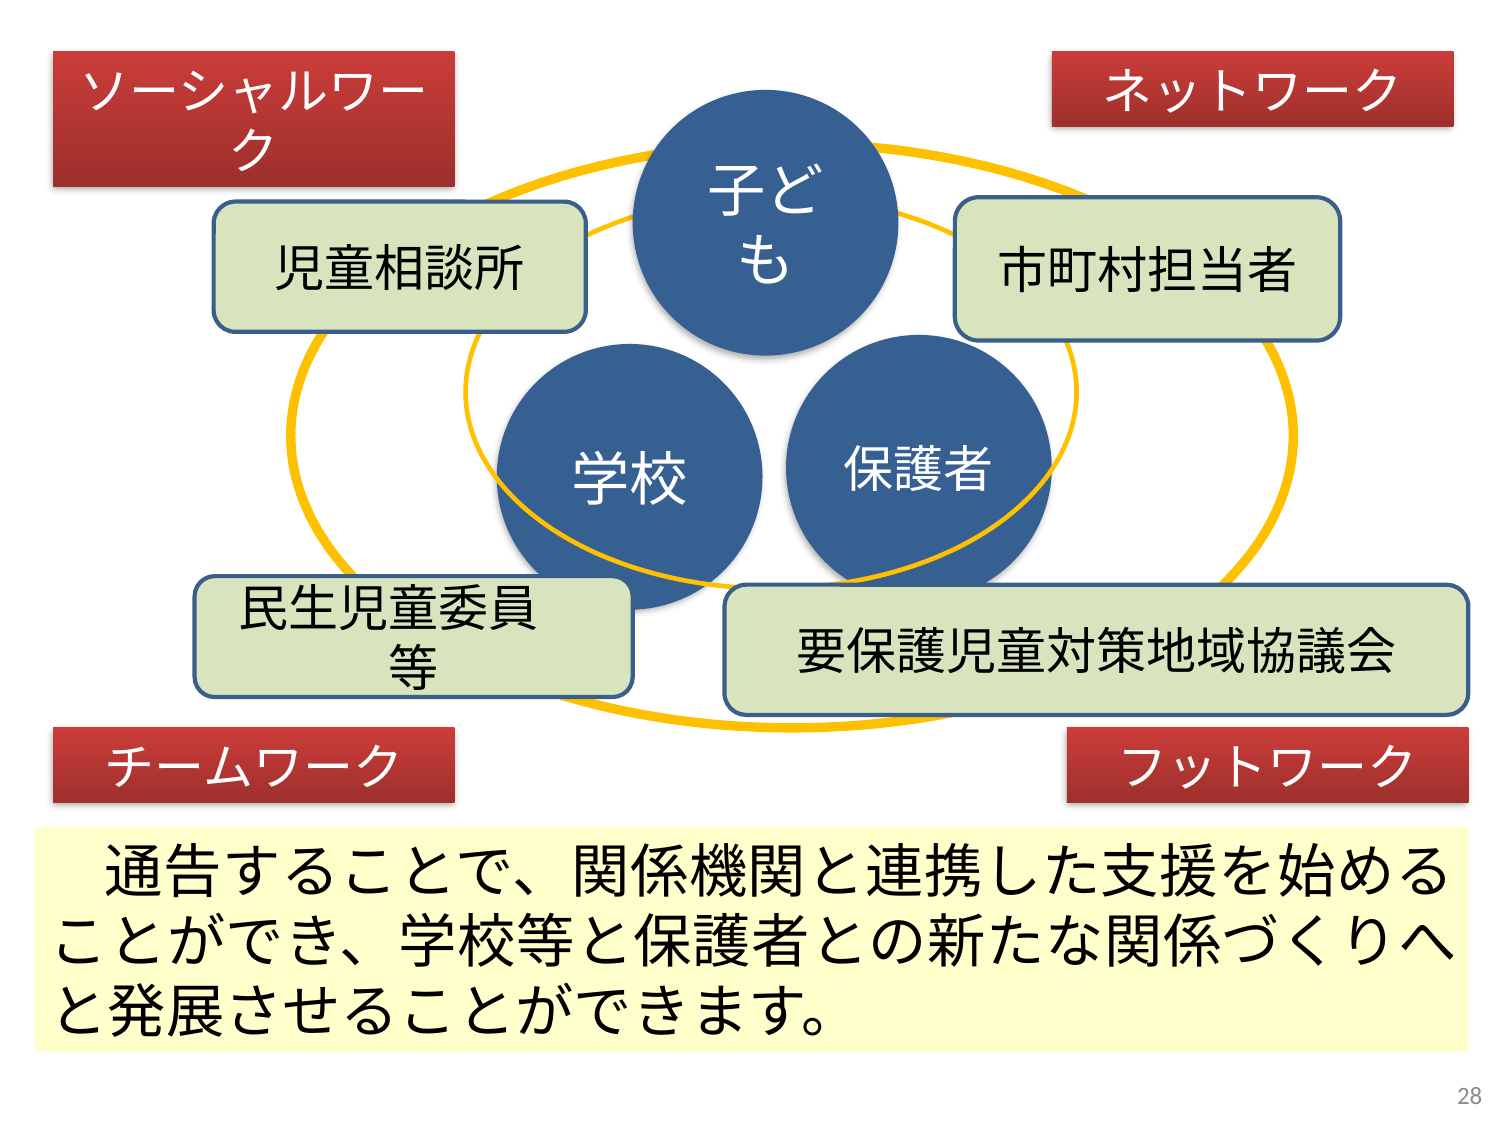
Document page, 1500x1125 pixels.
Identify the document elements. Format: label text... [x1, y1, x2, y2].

text_box チームワーク [53, 727, 455, 803]
text_box ソーシャルワーク [53, 51, 455, 187]
text_box 児童相談所 [211, 199, 588, 334]
text_box 市町村担当者 [952, 195, 1343, 343]
text_box 子ども [630, 87, 901, 358]
slide_number 28 [1147, 1065, 1498, 1125]
text_box 要保護児童対策地域協議会 [722, 582, 1471, 718]
text_box フットワーク [1066, 727, 1469, 803]
text_box 通告することで、関係機関と連携した支援を始めることができ、学校等と保護者との新たな関係づくりへと発展させることができます。 [34, 827, 1469, 1052]
text_box ネットワーク [1051, 51, 1454, 127]
text_box 民生児童委員 等 [192, 574, 635, 700]
text_box [288, 145, 1296, 730]
